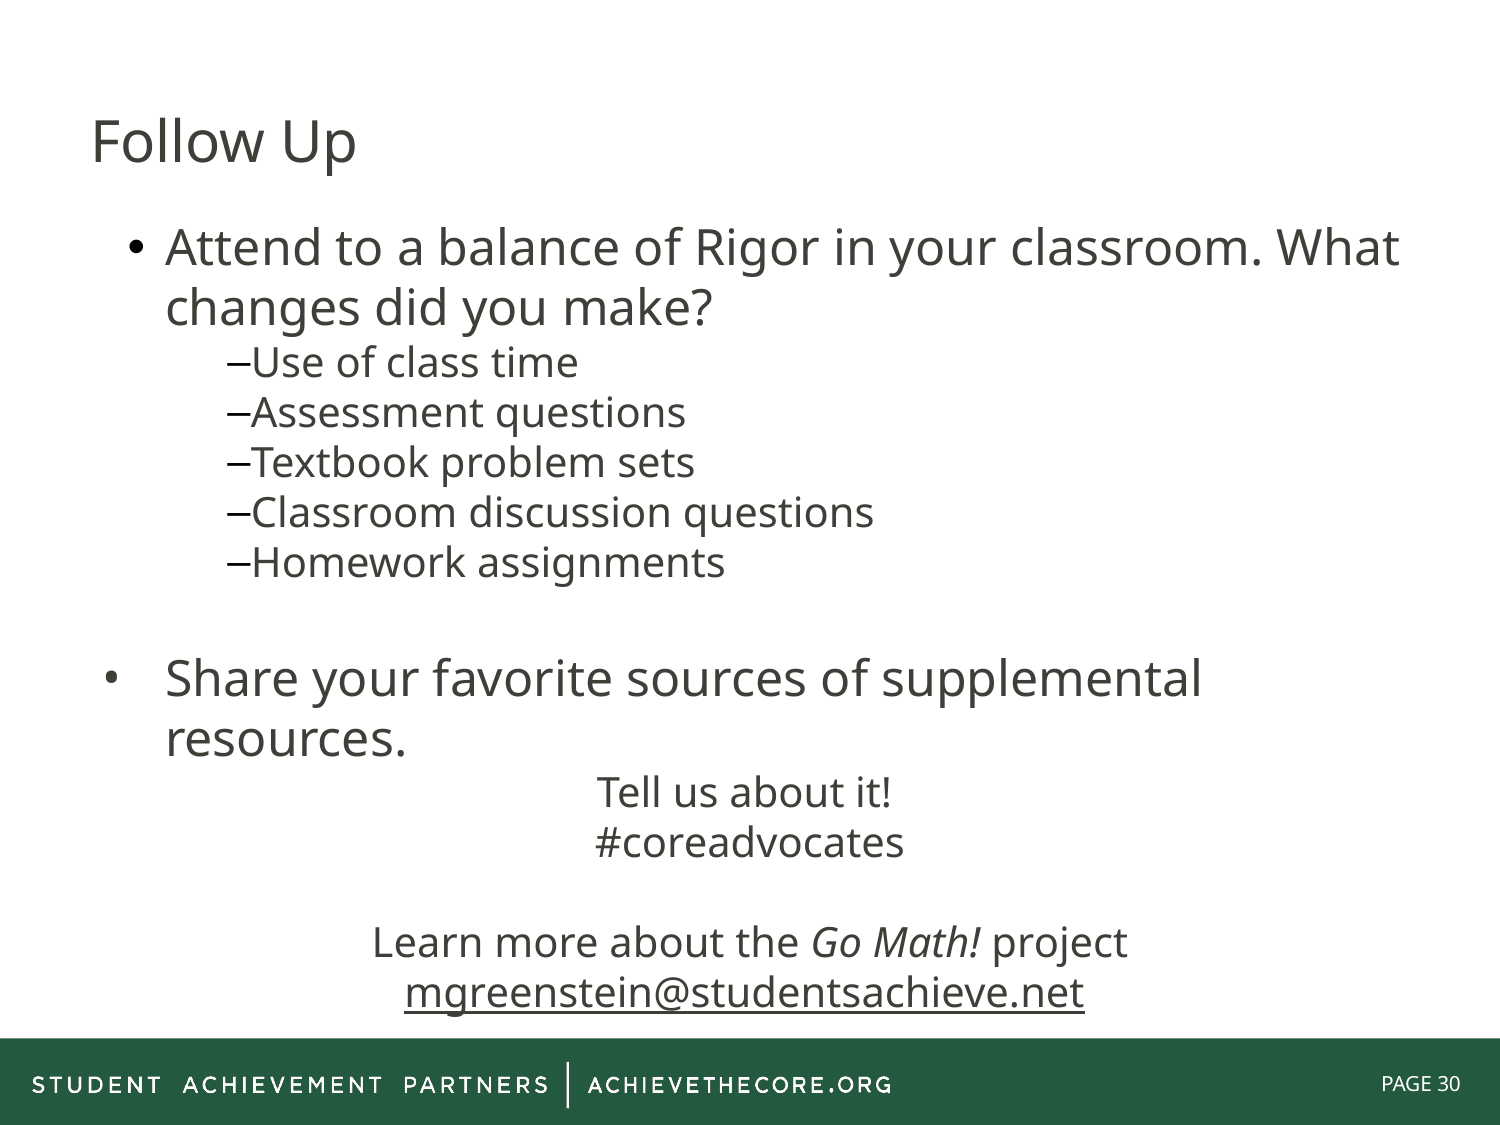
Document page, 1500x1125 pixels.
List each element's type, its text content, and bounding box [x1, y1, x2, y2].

picture [12, 1055, 911, 1112]
list Attend to a balance of Rigor in your classroom. What changes did you make? Use of class time Assessment questions Textbook problem sets Classroom discussion questions Homework assignments Share your favorite sources of supplemental resources. Tell us about it! #coreadvocates Learn more about the Go Math! project mgreenstein@studentsachieve.net [75, 200, 1425, 1045]
title Follow Up [75, 45, 1425, 200]
